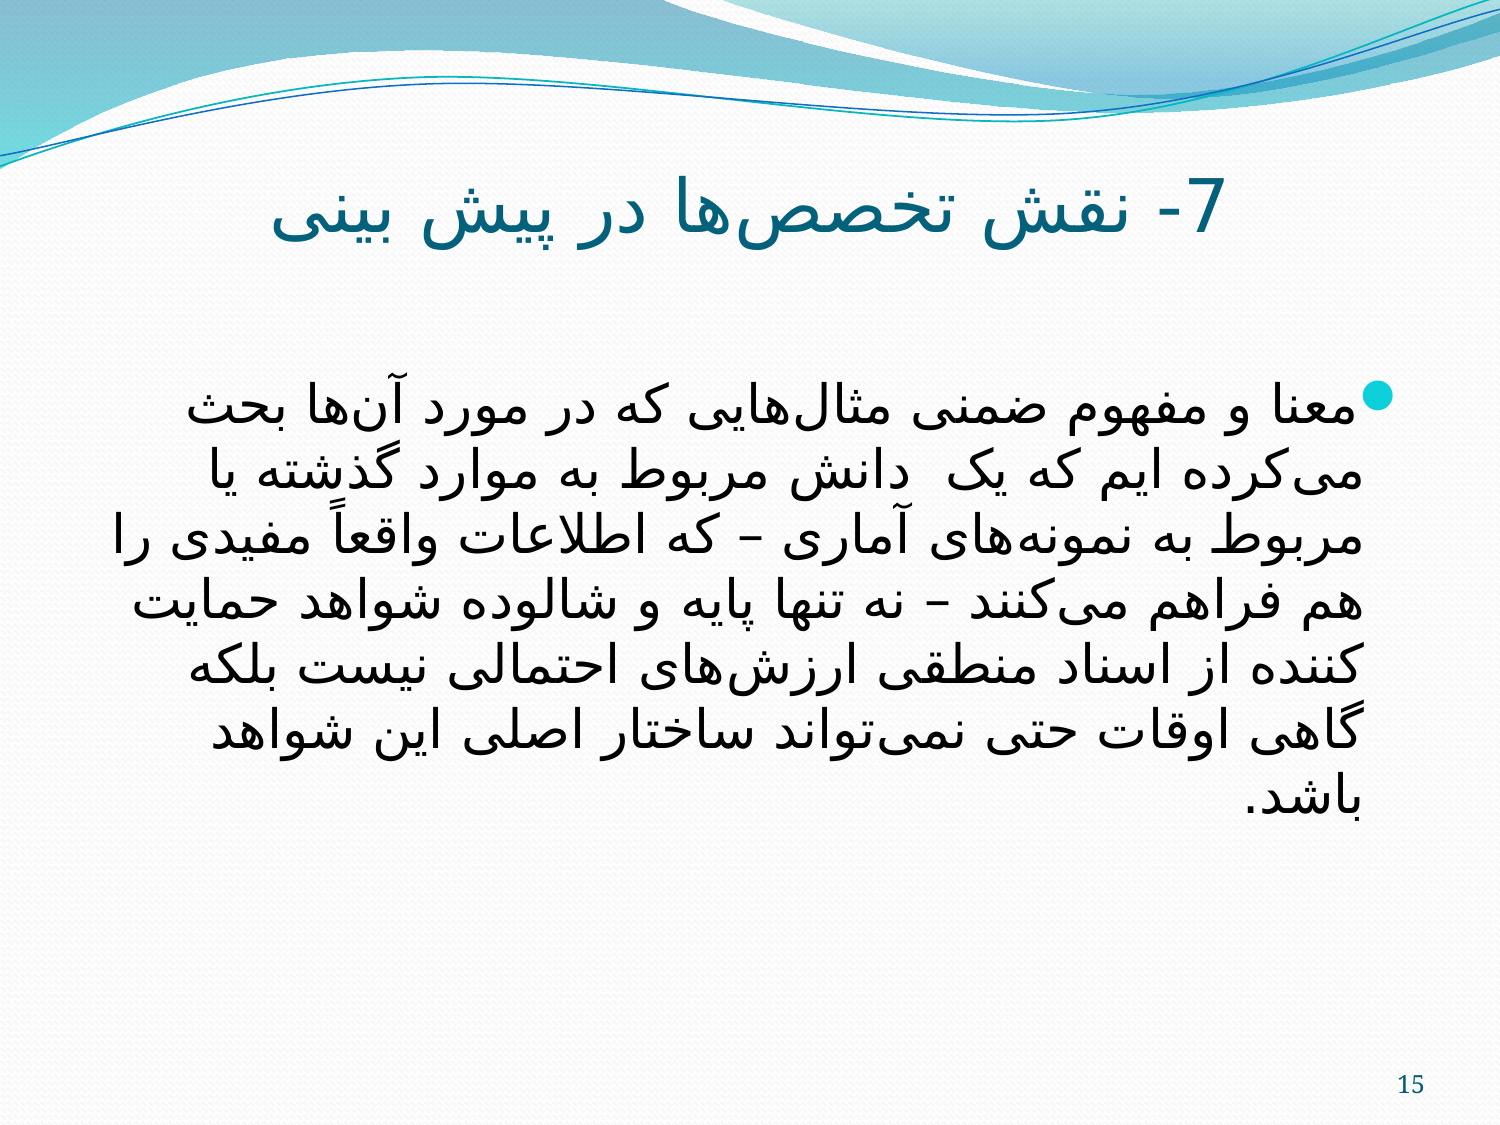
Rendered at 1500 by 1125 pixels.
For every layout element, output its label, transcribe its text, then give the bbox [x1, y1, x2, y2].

slide_number 15 [1299, 1042, 1425, 1103]
list معنا و مفهوم ضمنی مثال‌هایی که در مورد آن‌ها بحث می‌کرده ایم که یک دانش مربوط به موارد گذشته یا مربوط به نمونه‌های آماری – که اطلاعات واقعاً مفیدی را هم فراهم می‌کنند – نه تنها پایه و شالوده شواهد حمایت کننده از اسناد منطقی ارزش‌های احتمالی نیست بلکه گاهی اوقات حتی نمی‌تواند ساختار اصلی این شواهد باشد. [75, 362, 1425, 1038]
title 7- نقش تخصص‌ها در پیش بینی [75, 149, 1425, 338]
